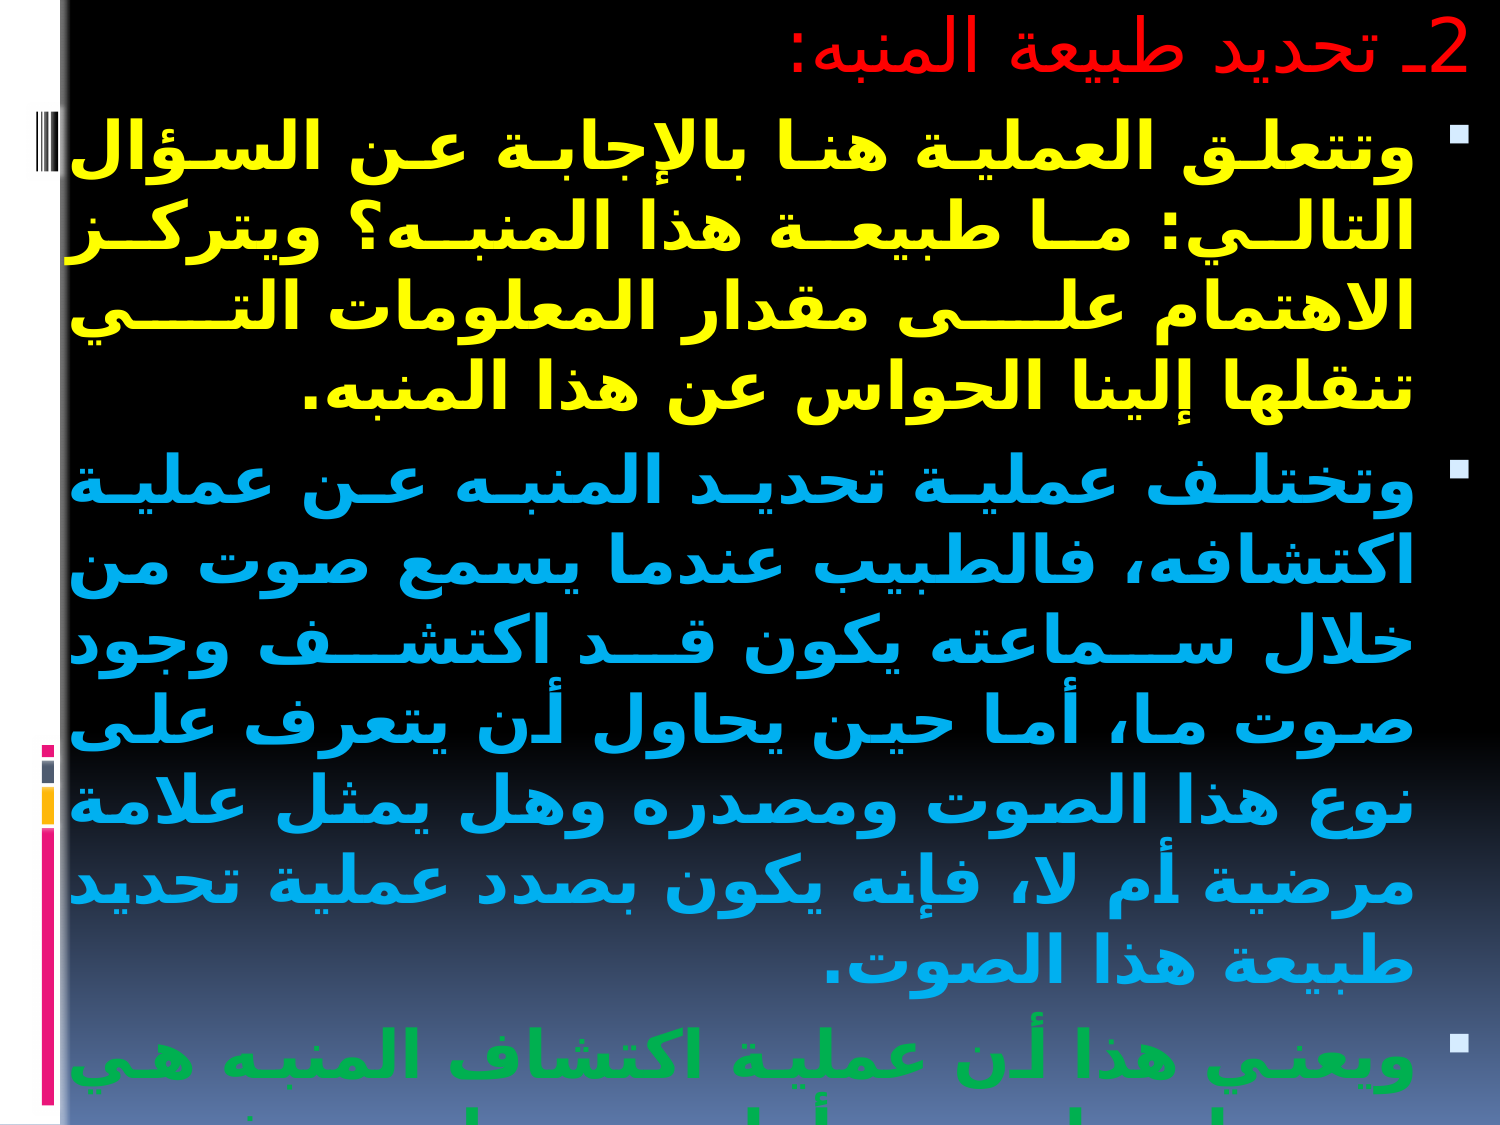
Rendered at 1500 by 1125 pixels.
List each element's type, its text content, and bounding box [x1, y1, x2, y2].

list 2ـ تحديد طبيعة المنبه: وتتعلق العملية هنا بالإجابة عن السؤال التالي: ما طبيعة هذا المنبه؟ ويتركز الاهتمام على مقدار المعلومات التي تنقلها إلينا الحواس عن هذا المنبه. وتختلف عملية تحديد المنبه عن عملية اكتشافه، فالطبيب عندما يسمع صوت من خلال سماعته يكون قد اكتشف وجود صوت ما، أما حين يحاول أن يتعرف على نوع هذا الصوت ومصدره وهل يمثل علامة مرضية أم لا، فإنه يكون بصدد عملية تحديد طبيعة هذا الصوت. ويعني هذا أن عملية اكتشاف المنبه هي مجرد إحساس به، أما تحديد طبيعته فتعنى إدراكه عقلياً وإعطاءه معنى محدد يميزه عن غيره من المنبهات أو الإدراكات الأخرى. [53, 0, 1500, 1125]
